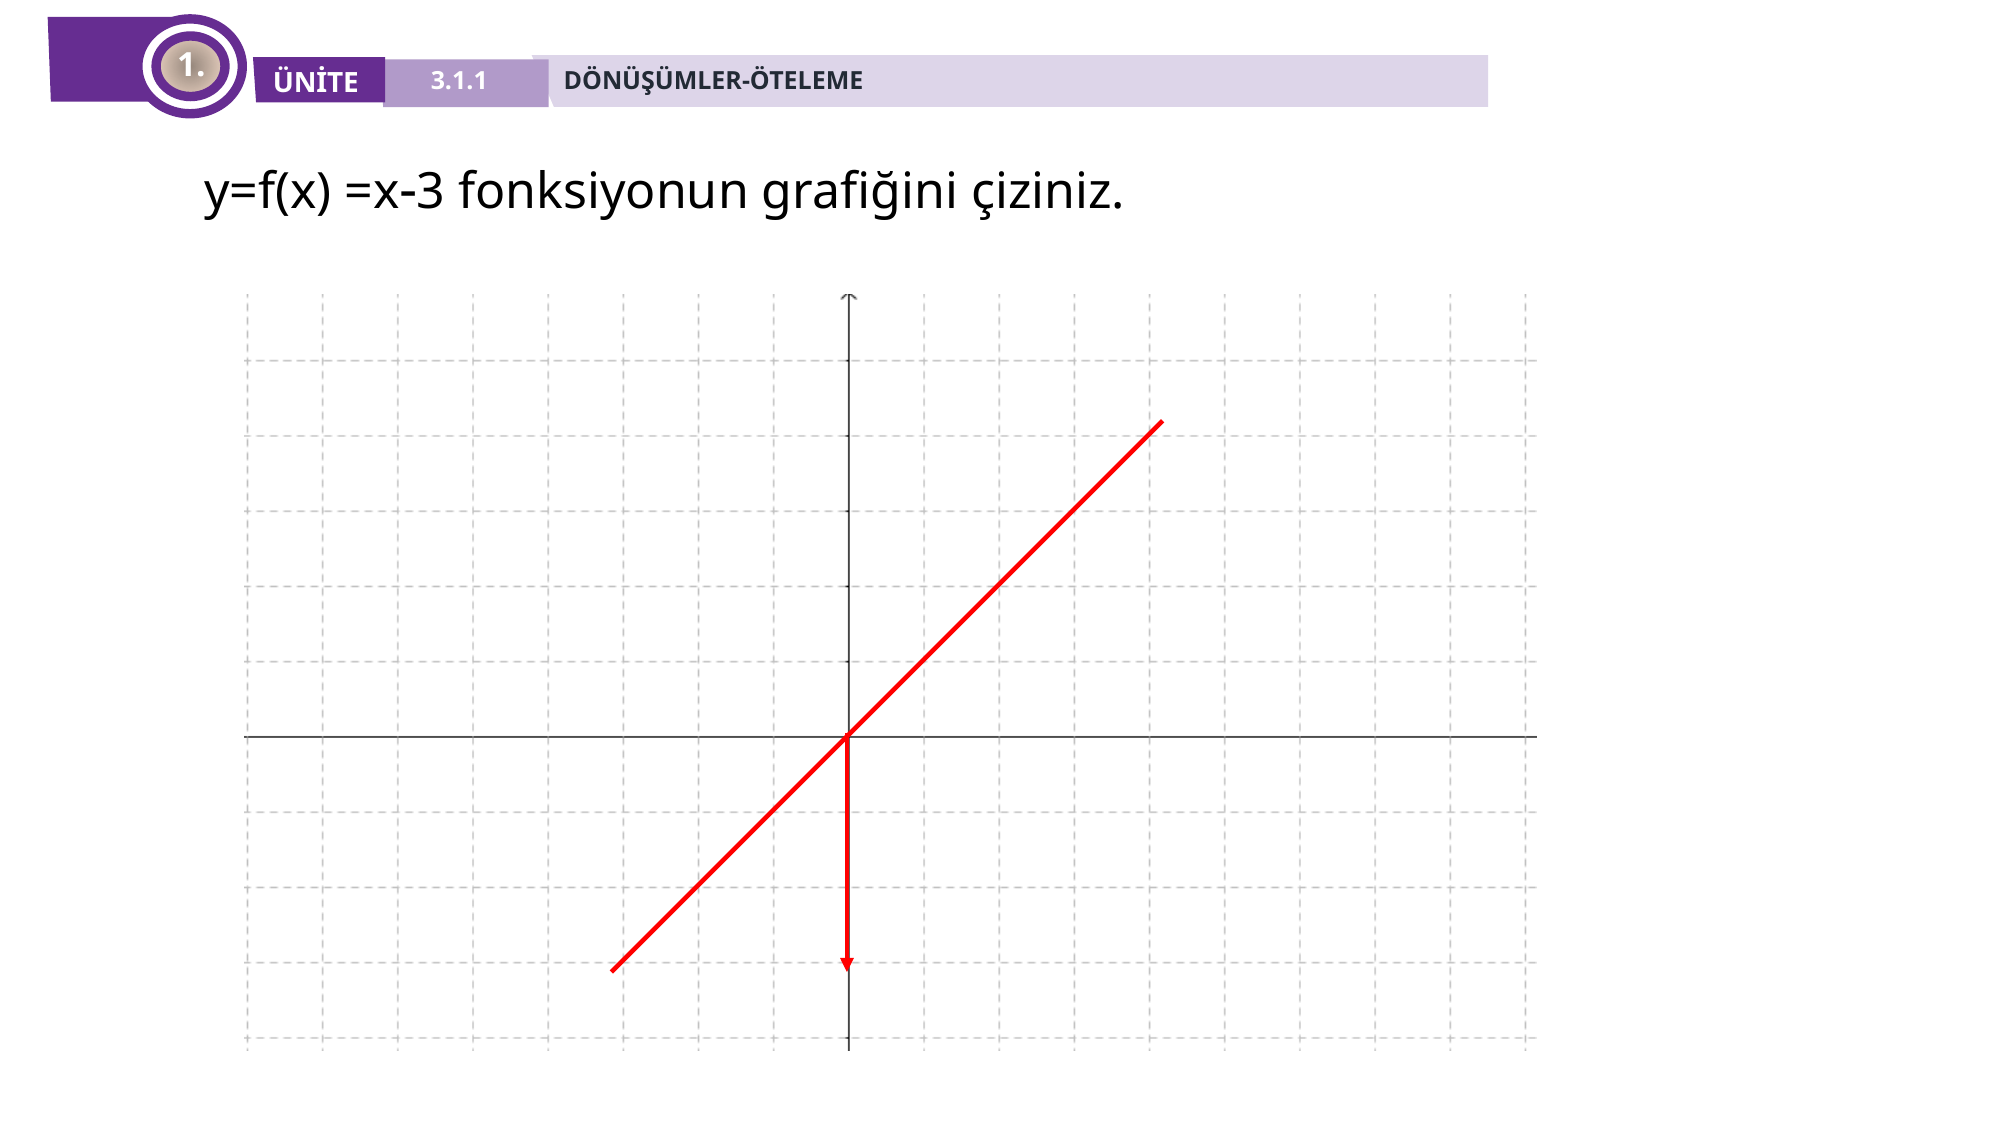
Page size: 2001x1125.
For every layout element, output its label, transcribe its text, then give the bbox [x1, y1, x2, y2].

picture [243, 294, 1537, 1051]
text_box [47, 16, 1552, 114]
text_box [611, 420, 1163, 972]
text_box y=f(x) =x-3 fonksiyonun grafiğini çiziniz. [189, 146, 1331, 226]
